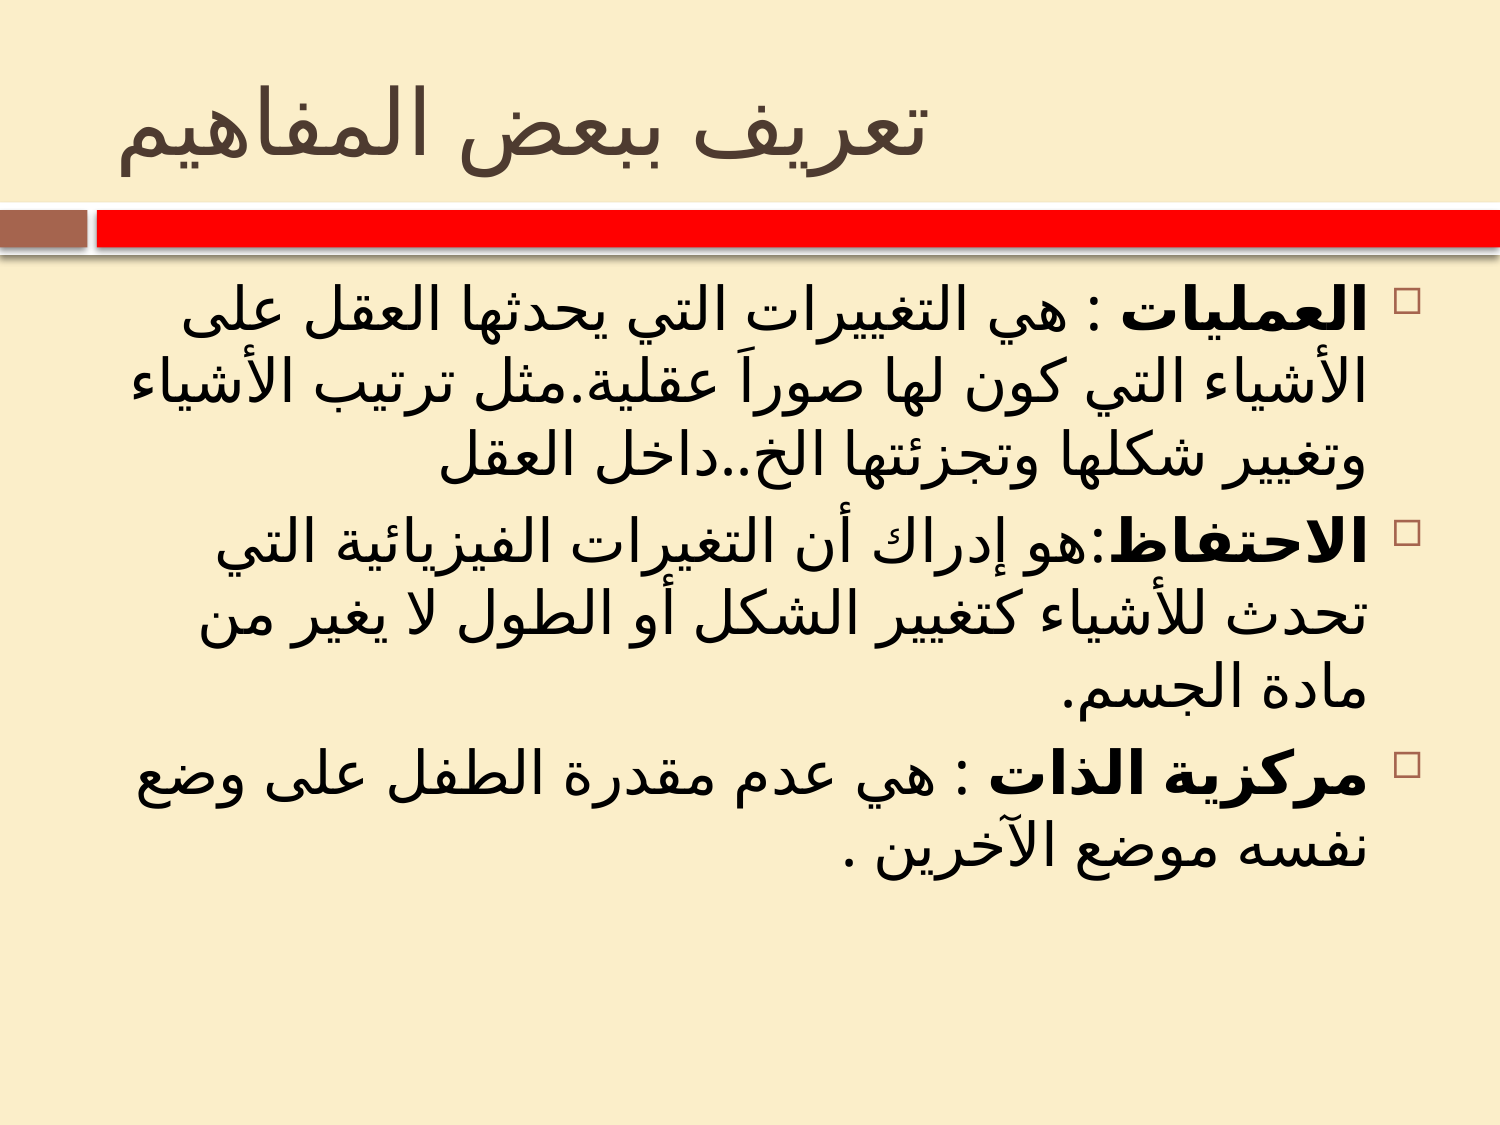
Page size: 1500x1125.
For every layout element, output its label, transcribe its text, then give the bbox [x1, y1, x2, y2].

list العمليات : هي التغييرات التي يحدثها العقل على الأشياء التي كون لها صوراَ عقلية.مثل ترتيب الأشياء وتغيير شكلها وتجزئتها الخ..داخل العقل الاحتفاظ:هو إدراك أن التغيرات الفيزيائية التي تحدث للأشياء كتغيير الشكل أو الطول لا يغير من مادة الجسم. مركزية الذات : هي عدم مقدرة الطفل على وضع نفسه موضع الآخرين . [100, 262, 1438, 1000]
title تعريف ببعض المفاهيم [100, 37, 1438, 200]
